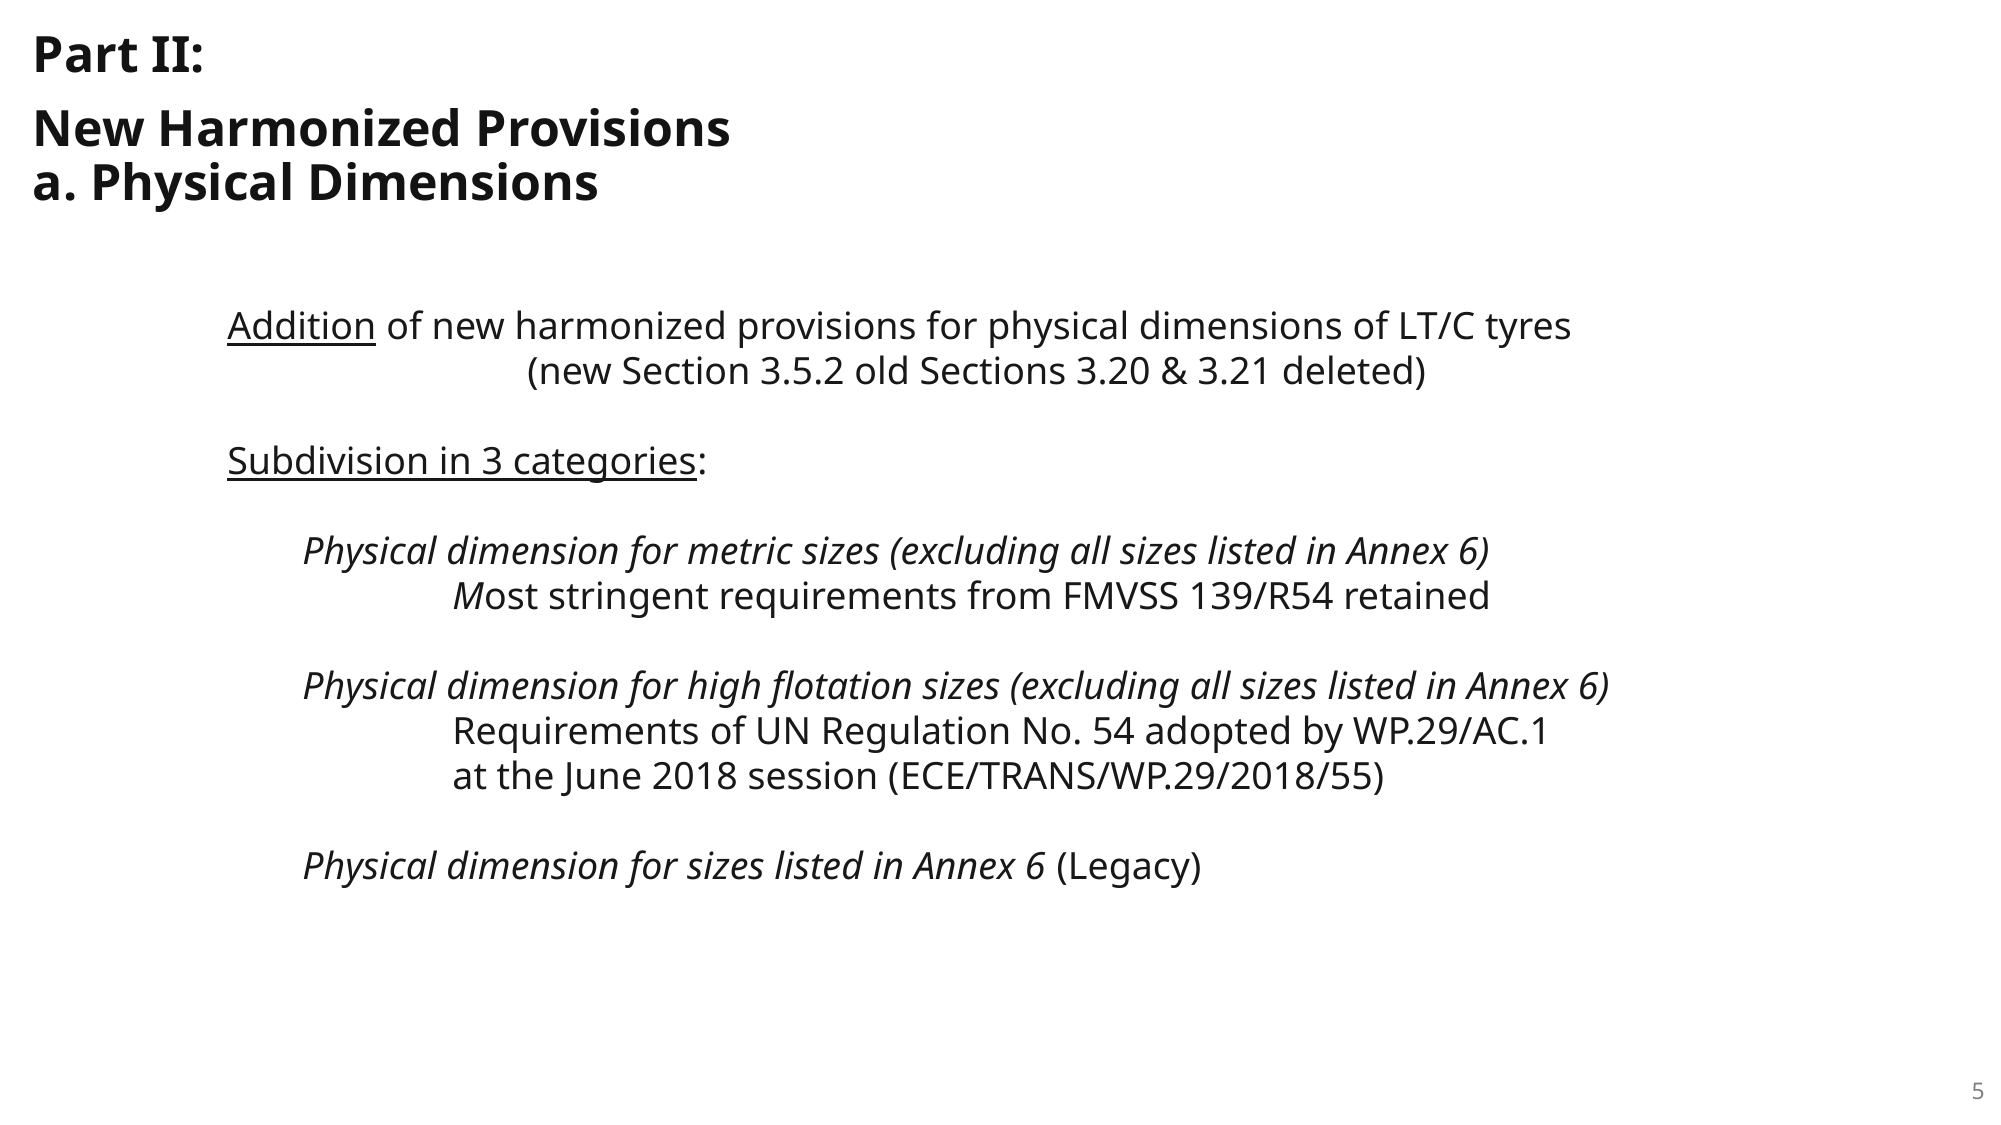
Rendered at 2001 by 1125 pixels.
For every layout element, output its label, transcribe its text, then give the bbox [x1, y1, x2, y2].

text_box Addition of new harmonized provisions for physical dimensions of LT/C tyres (new Section 3.5.2 old Sections 3.20 & 3.21 deleted) Subdivision in 3 categories: Physical dimension for metric sizes (excluding all sizes listed in Annex 6) Most stringent requirements from FMVSS 139/R54 retained Physical dimension for high flotation sizes (excluding all sizes listed in Annex 6) Requirements of UN Regulation No. 54 adopted by WP.29/AC.1 at the June 2018 session (ECE/TRANS/WP.29/2018/55) Physical dimension for sizes listed in Annex 6 (Legacy) [212, 250, 1963, 985]
list Part II: New Harmonized Provisions a. Physical Dimensions [18, 167, 1733, 220]
slide_number 5 [1938, 1073, 2000, 1111]
